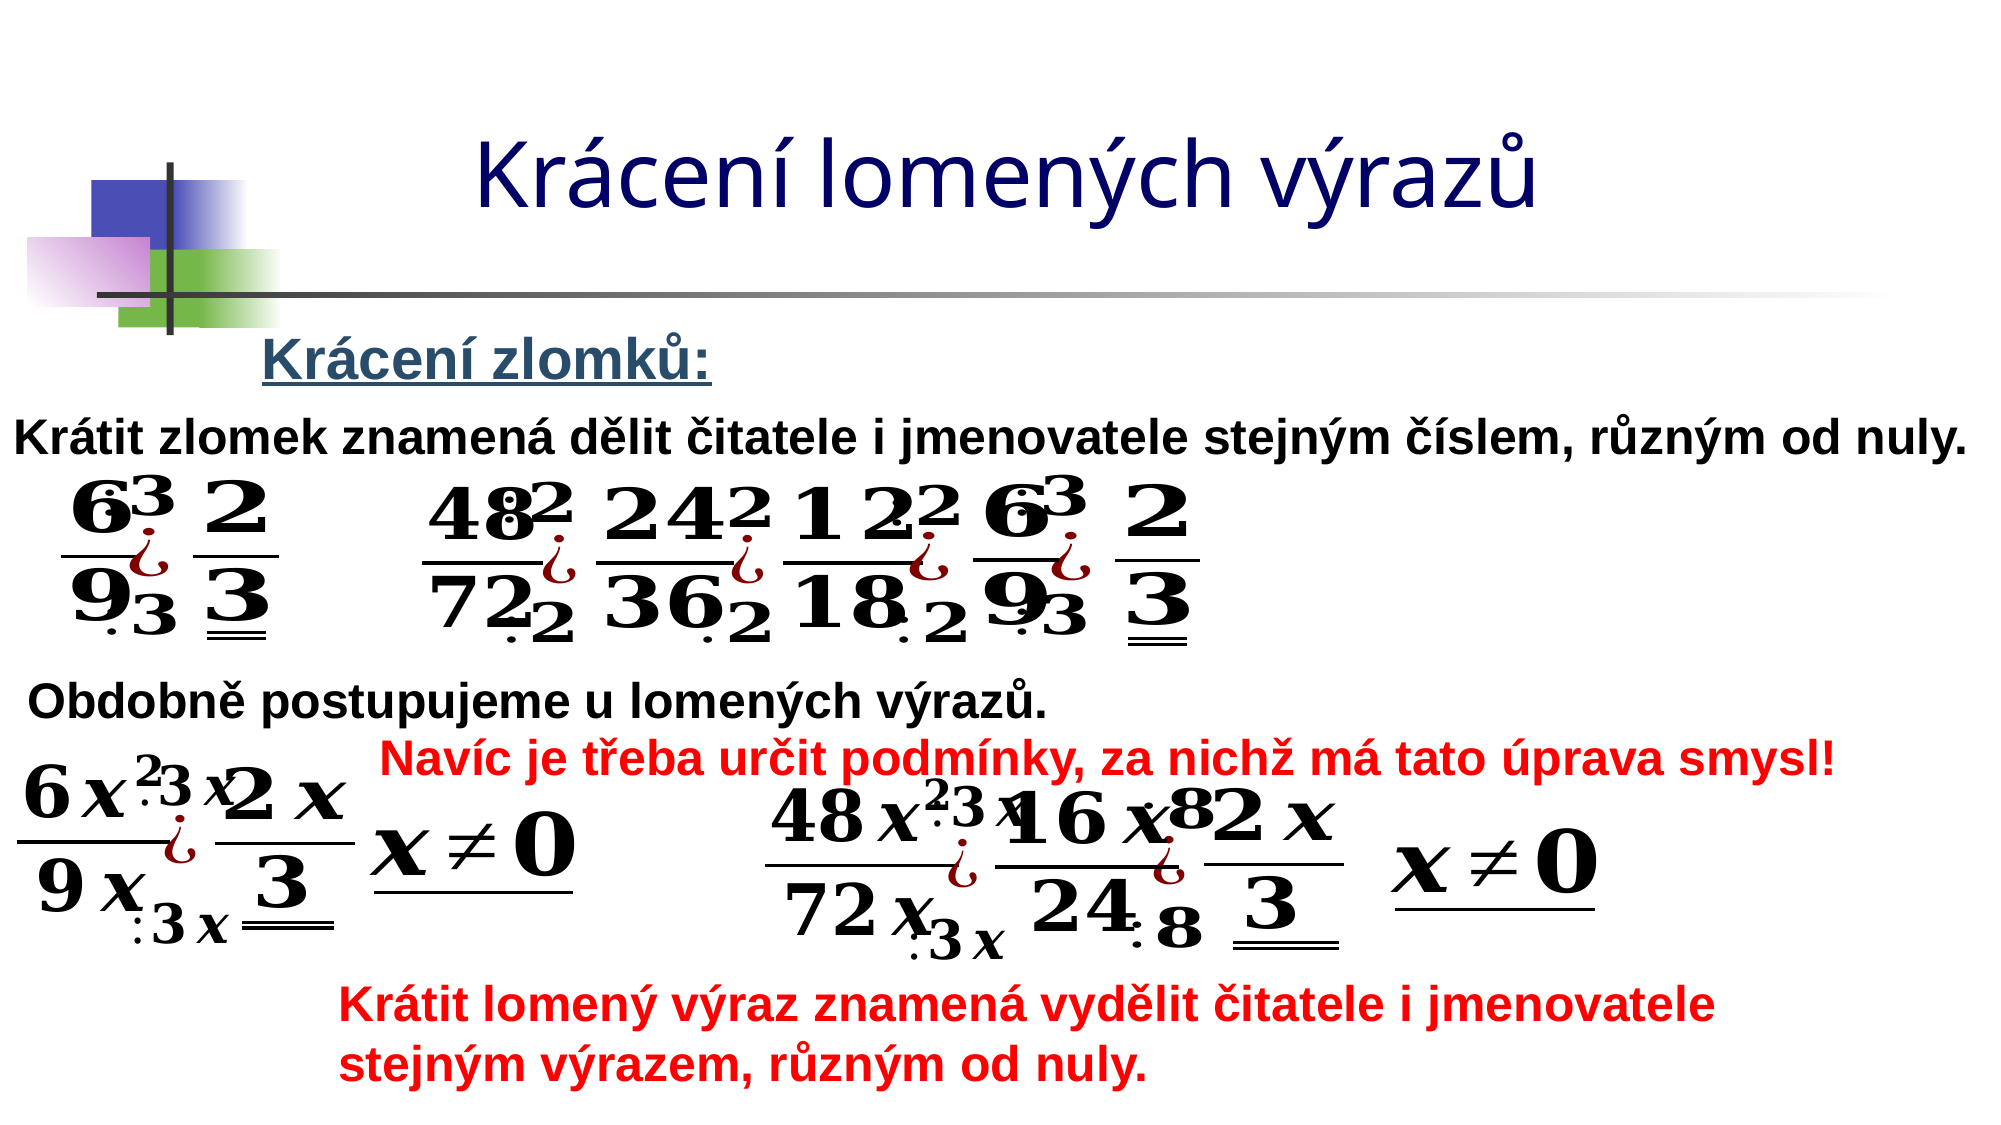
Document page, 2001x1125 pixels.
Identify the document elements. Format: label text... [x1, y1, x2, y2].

text_box Obdobně postupujeme u lomených výrazů. [12, 661, 1083, 736]
text_box Krácení zlomků: [246, 314, 752, 397]
title Krácení lomených výrazů [416, 113, 1599, 228]
text_box Navíc je třeba určit podmínky, za nichž má tato úprava smysl! [364, 717, 1854, 793]
text_box Krátit lomený výraz znamená vydělit čitatele i jmenovatele stejným výrazem, různým od nuly. [323, 964, 1804, 1100]
text_box Krátit zlomek znamená dělit čitatele i jmenovatele stejným číslem, různým od nuly. [0, 397, 1998, 472]
